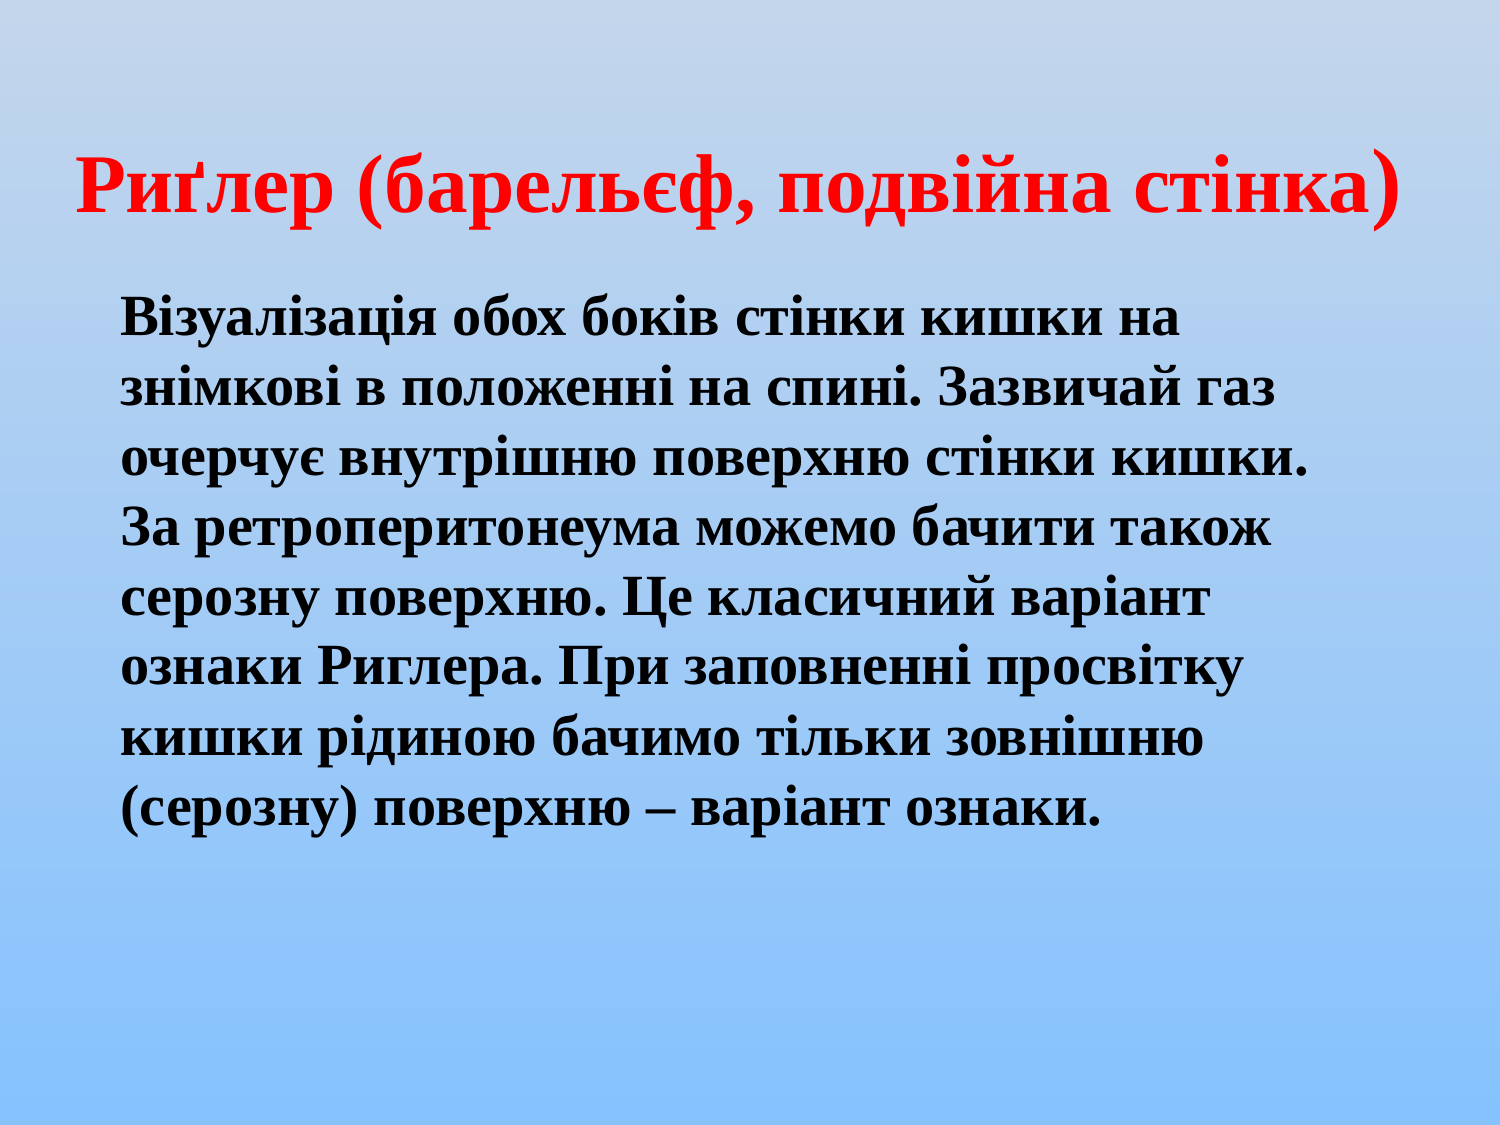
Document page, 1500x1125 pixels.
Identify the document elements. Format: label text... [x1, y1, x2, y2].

text_box Візуалізація обох боків стінки кишки на знімкові в положенні на спині. Зазвичай газ очерчує внутрішню поверхню стінки кишки. За ретроперитонеума можемо бачити також серозну поверхню. Це класичний варіант ознаки Риглера. При заповненні просвітку кишки рідиною бачимо тільки зовнішню (серозну) поверхню – варіант ознаки. [105, 269, 1407, 845]
title Риґлер (барельєф, подвійна стінка) [29, 81, 1448, 270]
